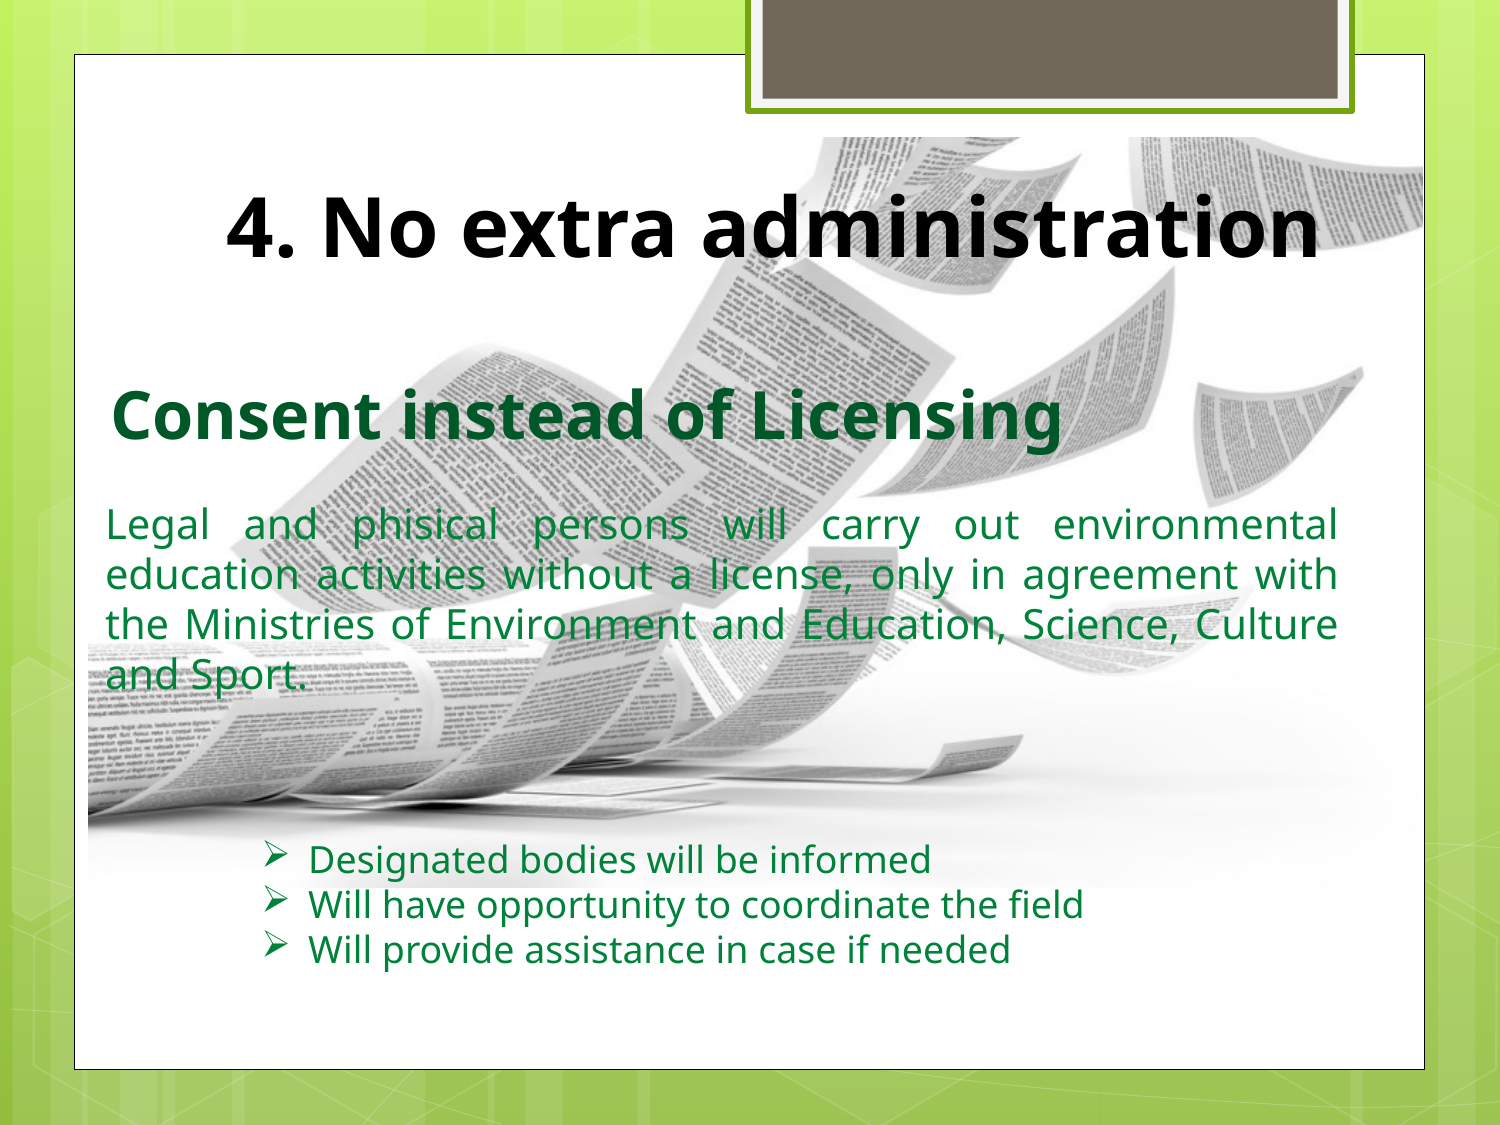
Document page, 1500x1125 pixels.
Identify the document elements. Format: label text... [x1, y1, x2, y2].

list Consent instead of Licensing [83, 893, 1419, 1047]
title 4. No extra administration [1434, 153, 1443, 283]
text_box Designated bodies will be informed Will have opportunity to coordinate the field Will provide assistance in case if needed [246, 898, 1360, 979]
picture [88, 137, 1423, 888]
